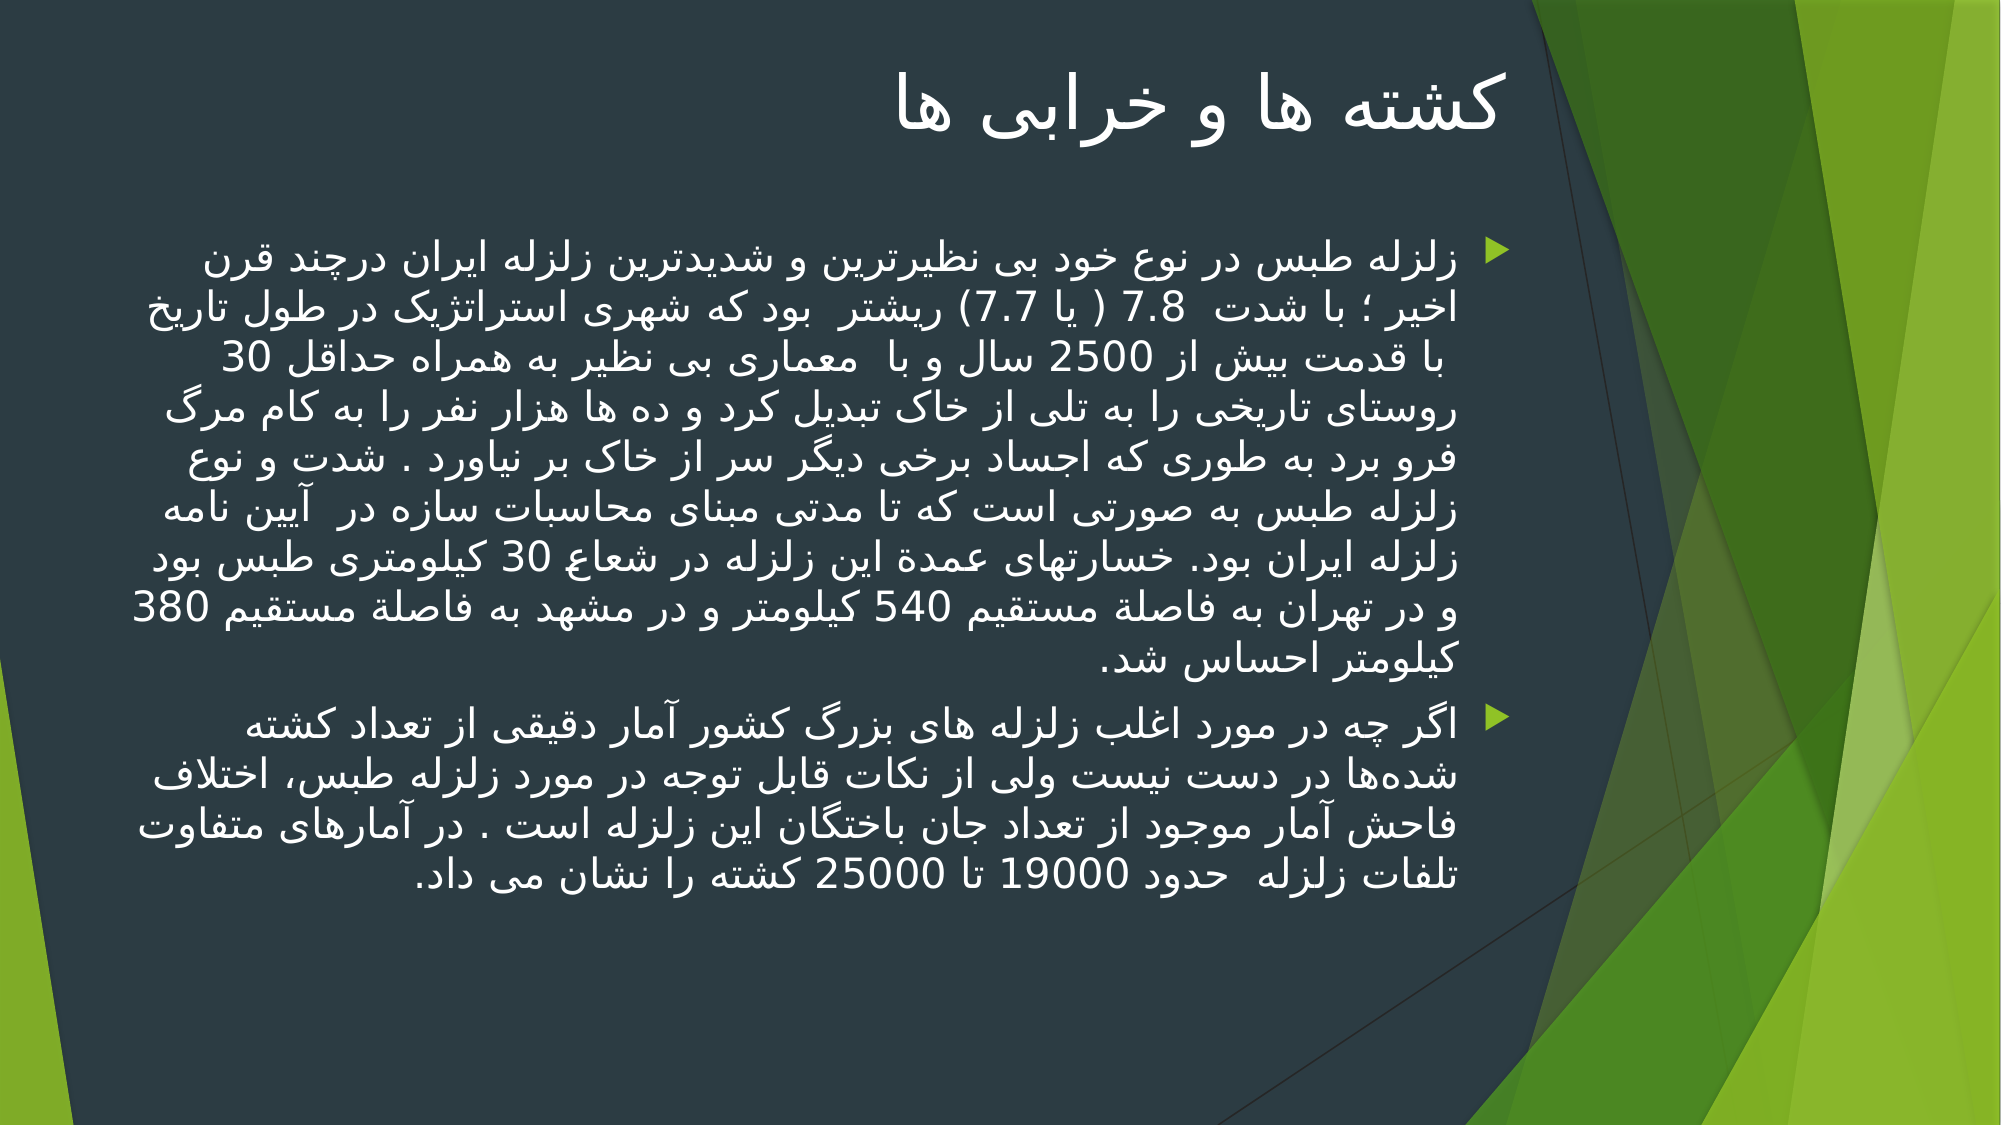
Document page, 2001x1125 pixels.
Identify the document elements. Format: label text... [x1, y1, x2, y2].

title کشته ها و خرابی ها [111, 46, 1522, 222]
list زلزله طبس در نوع خود بی نظیرترین و شدیدترین زلزله ایران درچند قرن اخير ؛ با شدت 7.8 ( یا 7.7) ریشتر بود که شهری استراتژیک در طول تاریخ با قدمت بیش از 2500 سال و با معماری بی نظیر به همراه حداقل 30 روستای تاریخی را به تلی از خاک تبدیل کرد و ده ها هزار نفر را به کام مرگ فرو برد به طوری که اجساد برخی دیگر سر از خاک بر نیاورد . شدت و نوع زلزله طبس به صورتی است که تا مدتی مبنای محاسبات سازه در آیین نامه زلزله ایران بود. خسارتهای عمدة این زلزله در شعاع 30 كیلومتری طبس بود و در تهران به فاصلة مستقیم 540 كیلومتر و در مشهد به فاصلة مستقیم 380 كیلومتر احساس شد. اگر چه در مورد اغلب زلزله های بزرگ کشور آمار دقیقی از تعداد کشته شده‌ها در دست نیست ولی از نکات قابل توجه در مورد زلزله طبس، اختلاف فاحش آمار موجود از تعداد جان باختگان این زلزله است . در آمارهای متفاوت تلفات زلزله حدود 19000 تا 25000 كشته را نشان می داد. [111, 222, 1522, 948]
